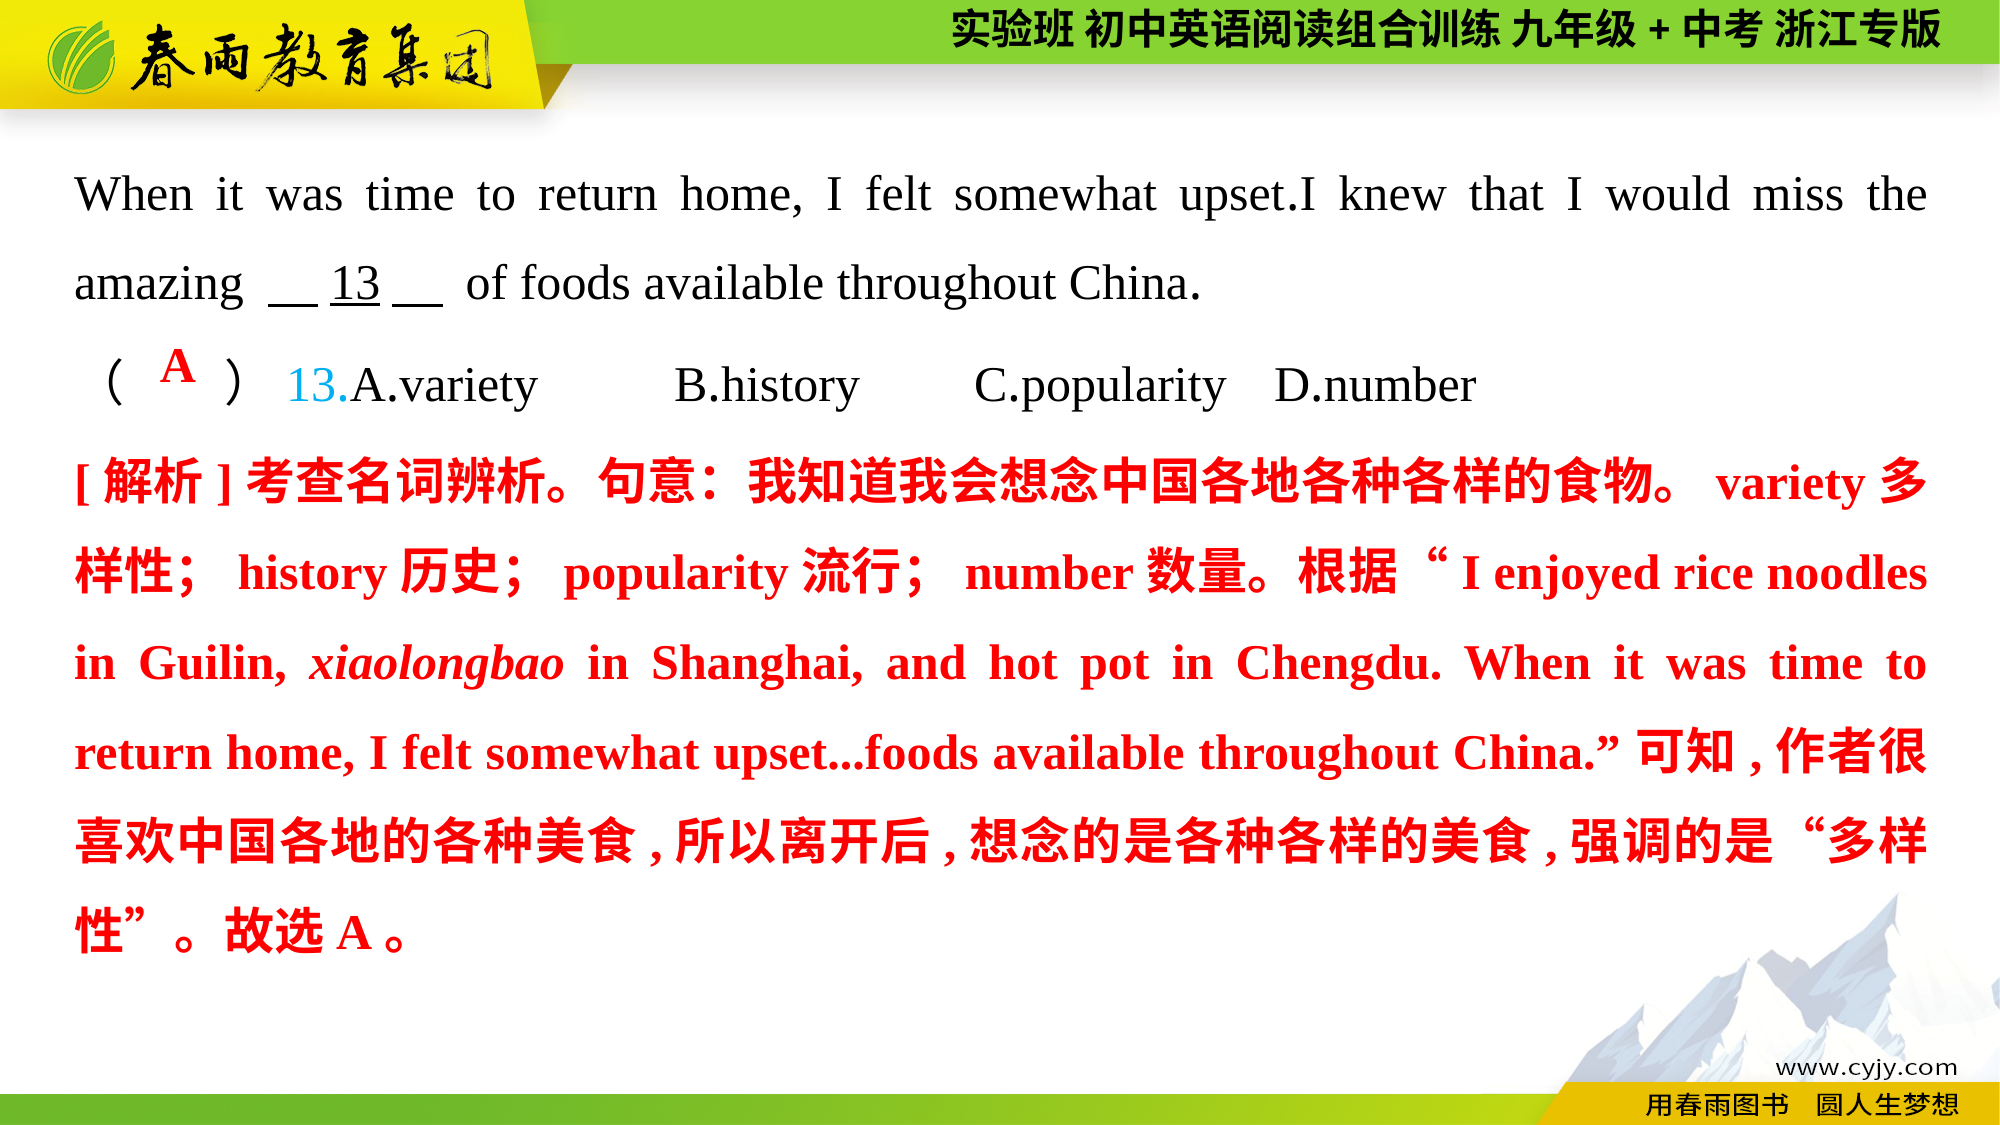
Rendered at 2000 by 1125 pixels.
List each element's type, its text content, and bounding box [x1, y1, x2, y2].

text_box （ ）13.A.variety B.history C.popularity D.number [59, 314, 1944, 411]
list When it was time to return home, I felt somewhat upset.I knew that I would miss the amazing 13 of foods available throughout China. [59, 122, 1944, 308]
picture [0, 0, 2000, 1125]
text_box A [132, 324, 211, 400]
text_box [解析]考查名词辨析。句意：我知道我会想念中国各地各种各样的食物。variety多样性；history历史；popularity流行；number数量。根据“I enjoyed rice noodles in Guilin, xiaolongbao in Shanghai, and hot pot in Chengdu. When it was time to return home, I felt somewhat upset...foods available throughout China.”可知,作者很喜欢中国各地的各种美食,所以离开后,想念的是各种各样的美食,强调的是“多样性”。故选A。 [59, 411, 1944, 967]
